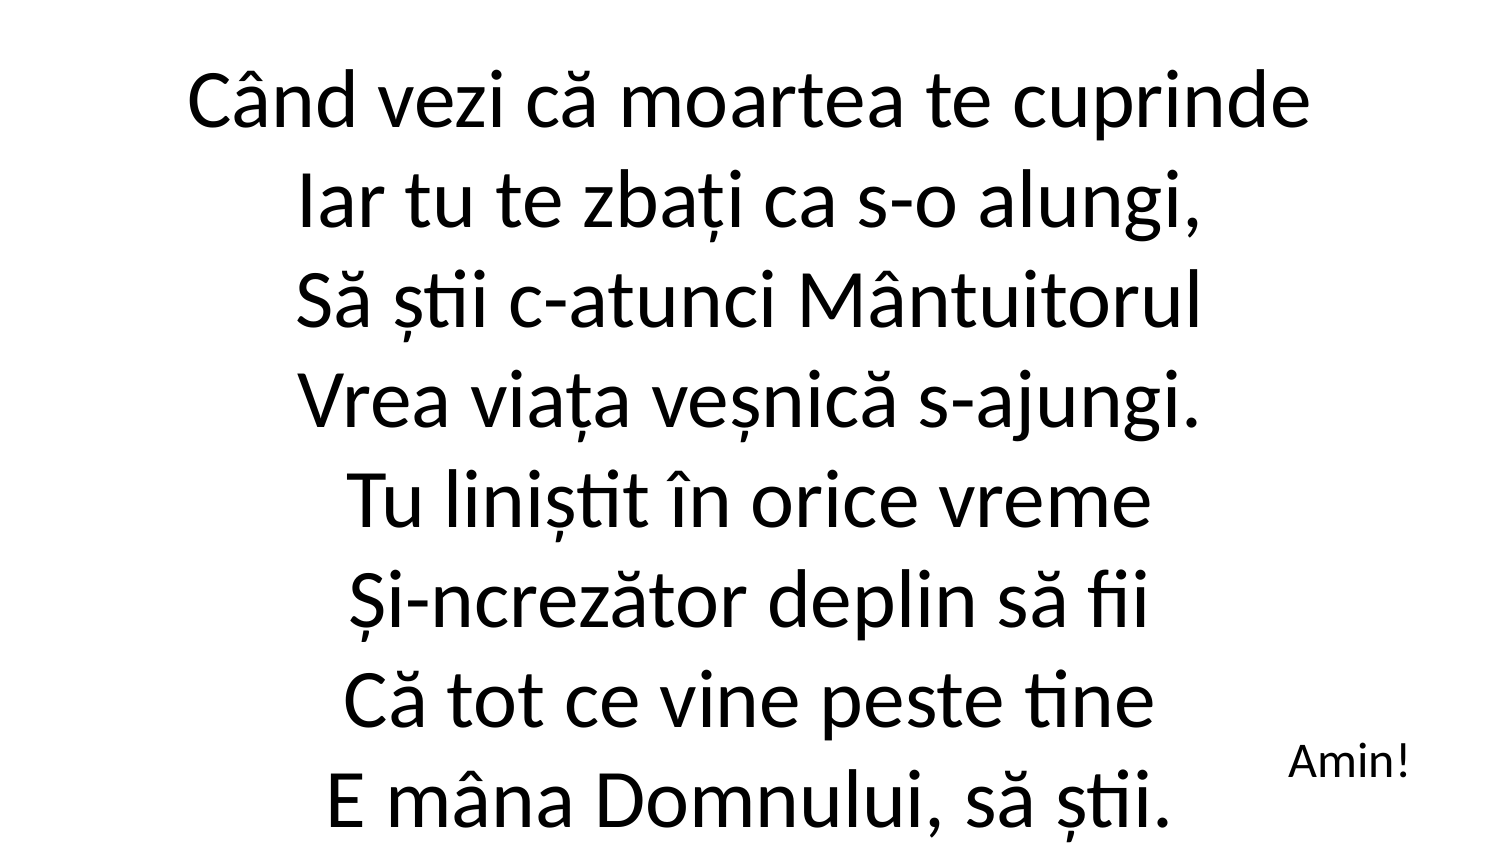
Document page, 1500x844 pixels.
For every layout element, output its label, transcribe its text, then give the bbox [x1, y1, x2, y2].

text_box Amin! [1273, 674, 1427, 795]
text_box Când vezi că moartea te cuprinde Iar tu te zbați ca s-o alungi, Să știi c-atunci Mântuitorul Vrea viața veșnică s-ajungi. Tu liniștit în orice vreme Și-ncrezător deplin să fii Că tot ce vine peste tine E mâna Domnului, să știi. [172, 0, 1328, 844]
